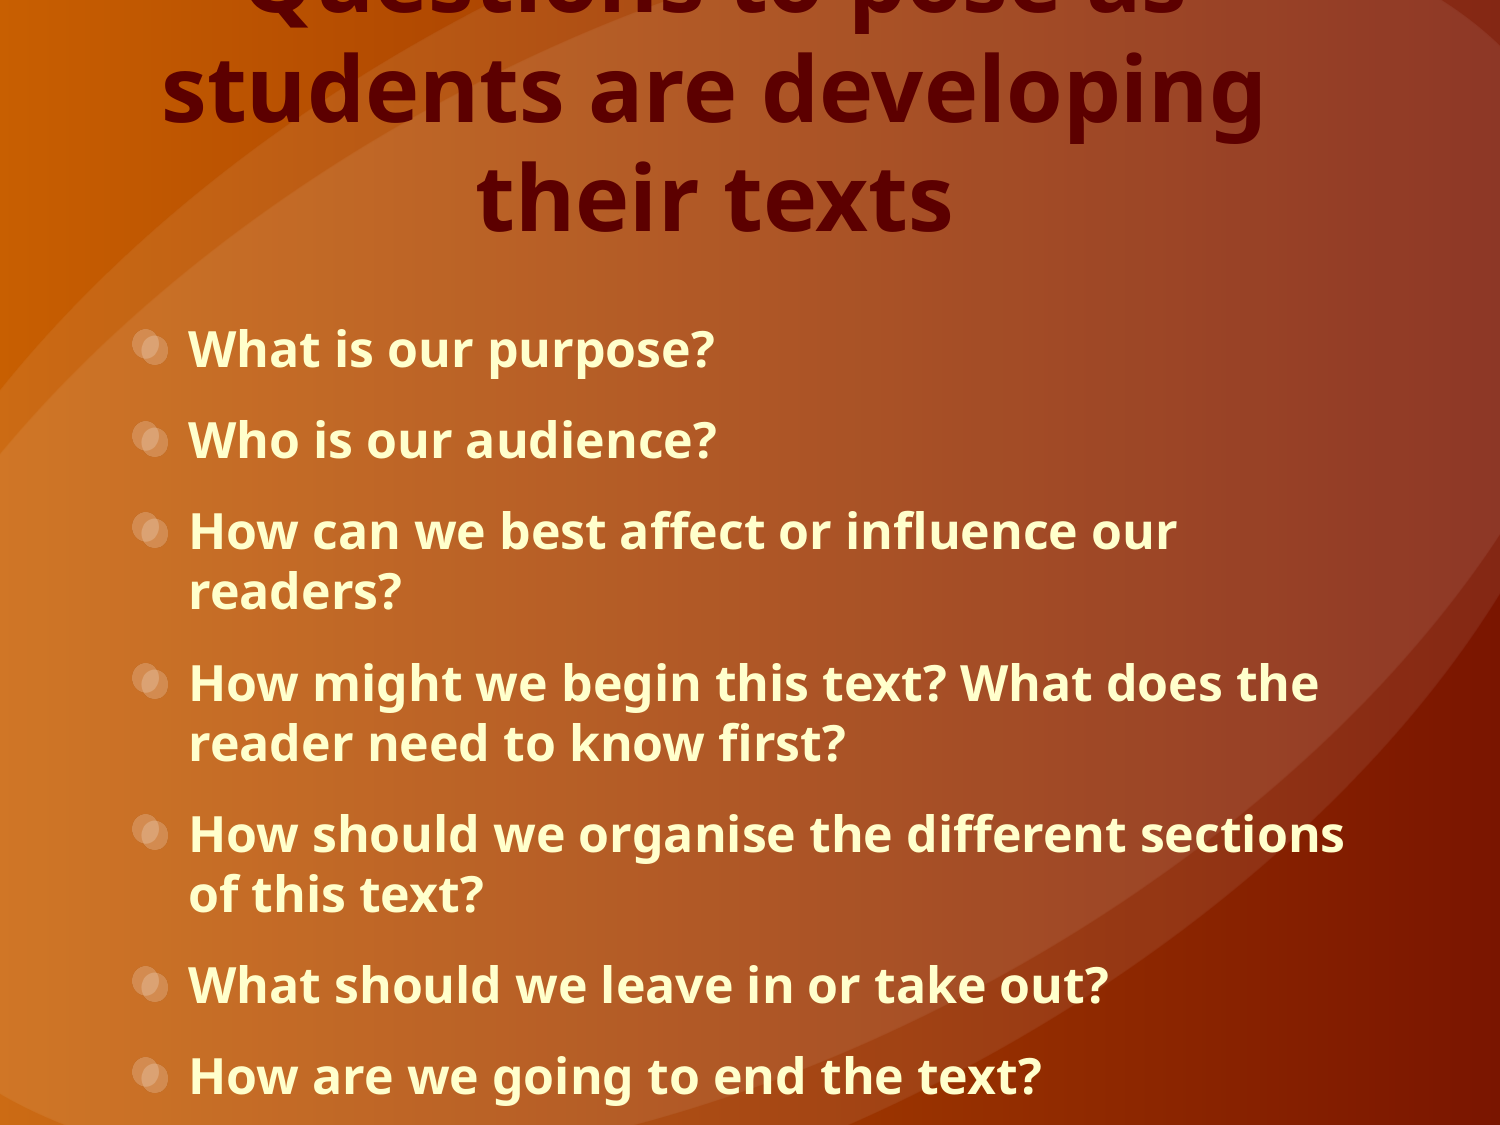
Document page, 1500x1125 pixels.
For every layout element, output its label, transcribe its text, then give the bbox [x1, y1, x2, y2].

picture [132, 966, 168, 1002]
picture [132, 329, 168, 365]
picture [132, 512, 168, 548]
picture [132, 1057, 168, 1093]
list What is our purpose? Who is our audience? How can we best affect or influence our readers? How might we begin this text? What does the reader need to know first? How should we organise the different sections of this text? What should we leave in or take out? How are we going to end the text? [117, 309, 1370, 1125]
picture [132, 814, 168, 850]
picture [132, 663, 168, 699]
picture [132, 421, 168, 457]
picture [0, 0, 1500, 1125]
title Questions to pose as students are developing their texts [70, 70, 1360, 258]
